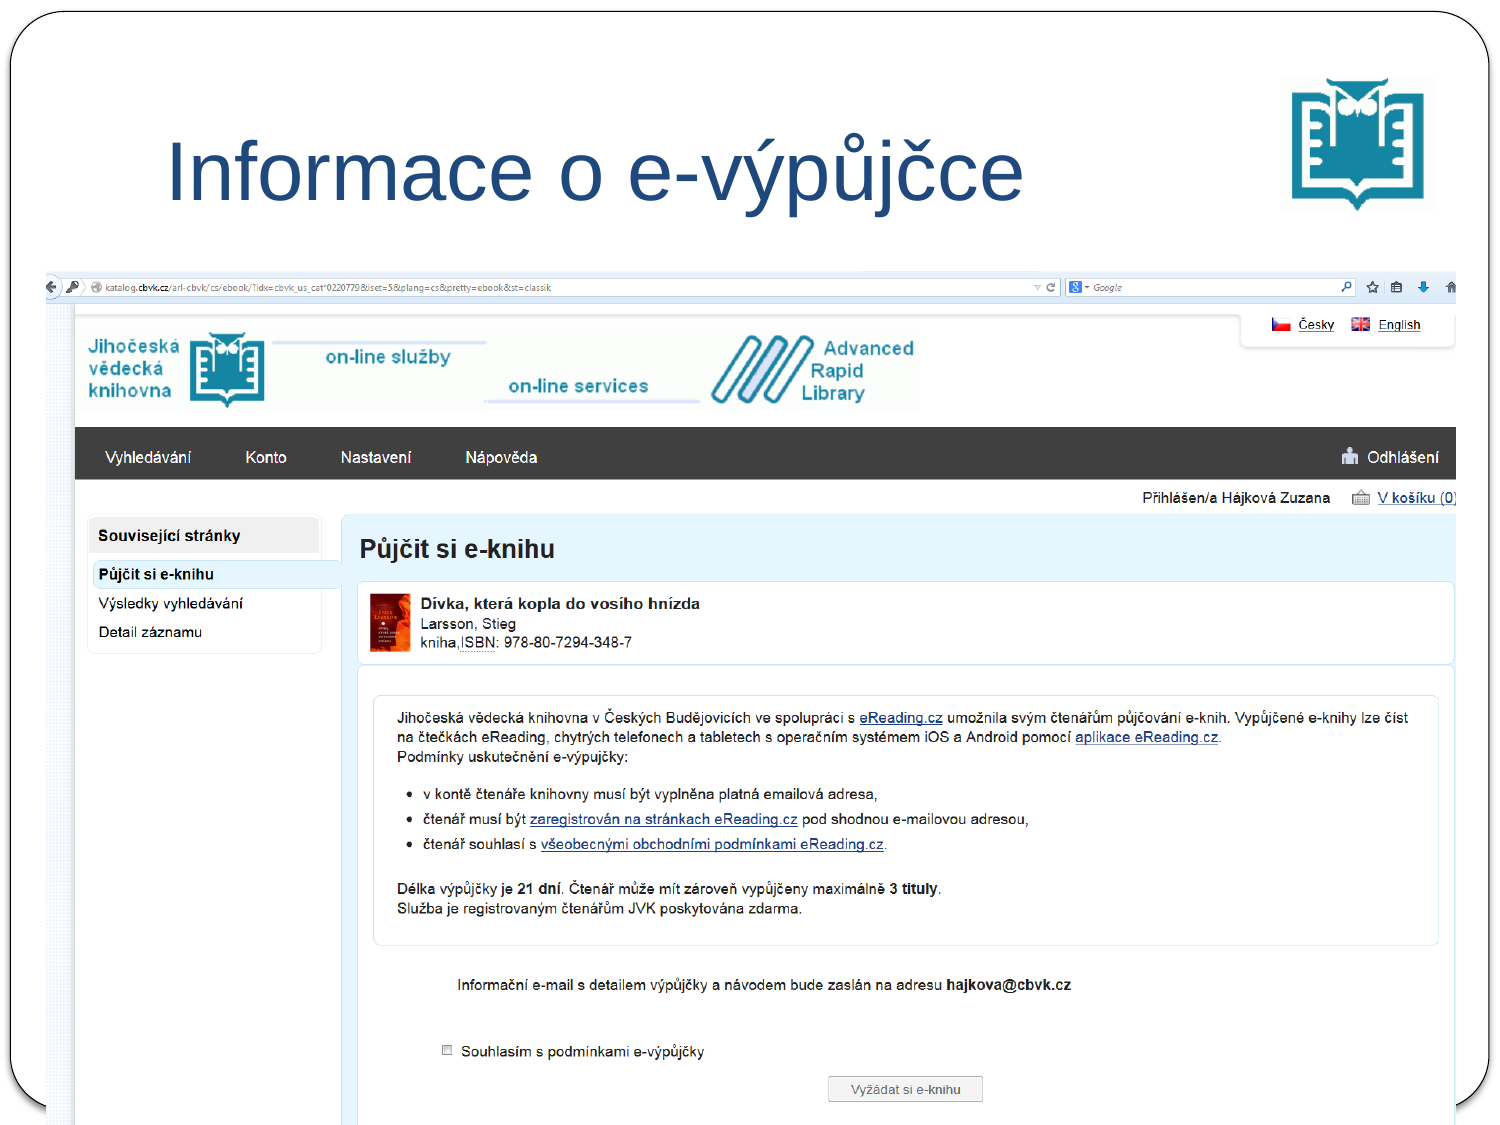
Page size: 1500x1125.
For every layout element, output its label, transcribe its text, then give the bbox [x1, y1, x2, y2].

picture [1281, 77, 1436, 212]
picture [46, 271, 1456, 1125]
title Informace o e-výpůjčce [149, 44, 1426, 233]
